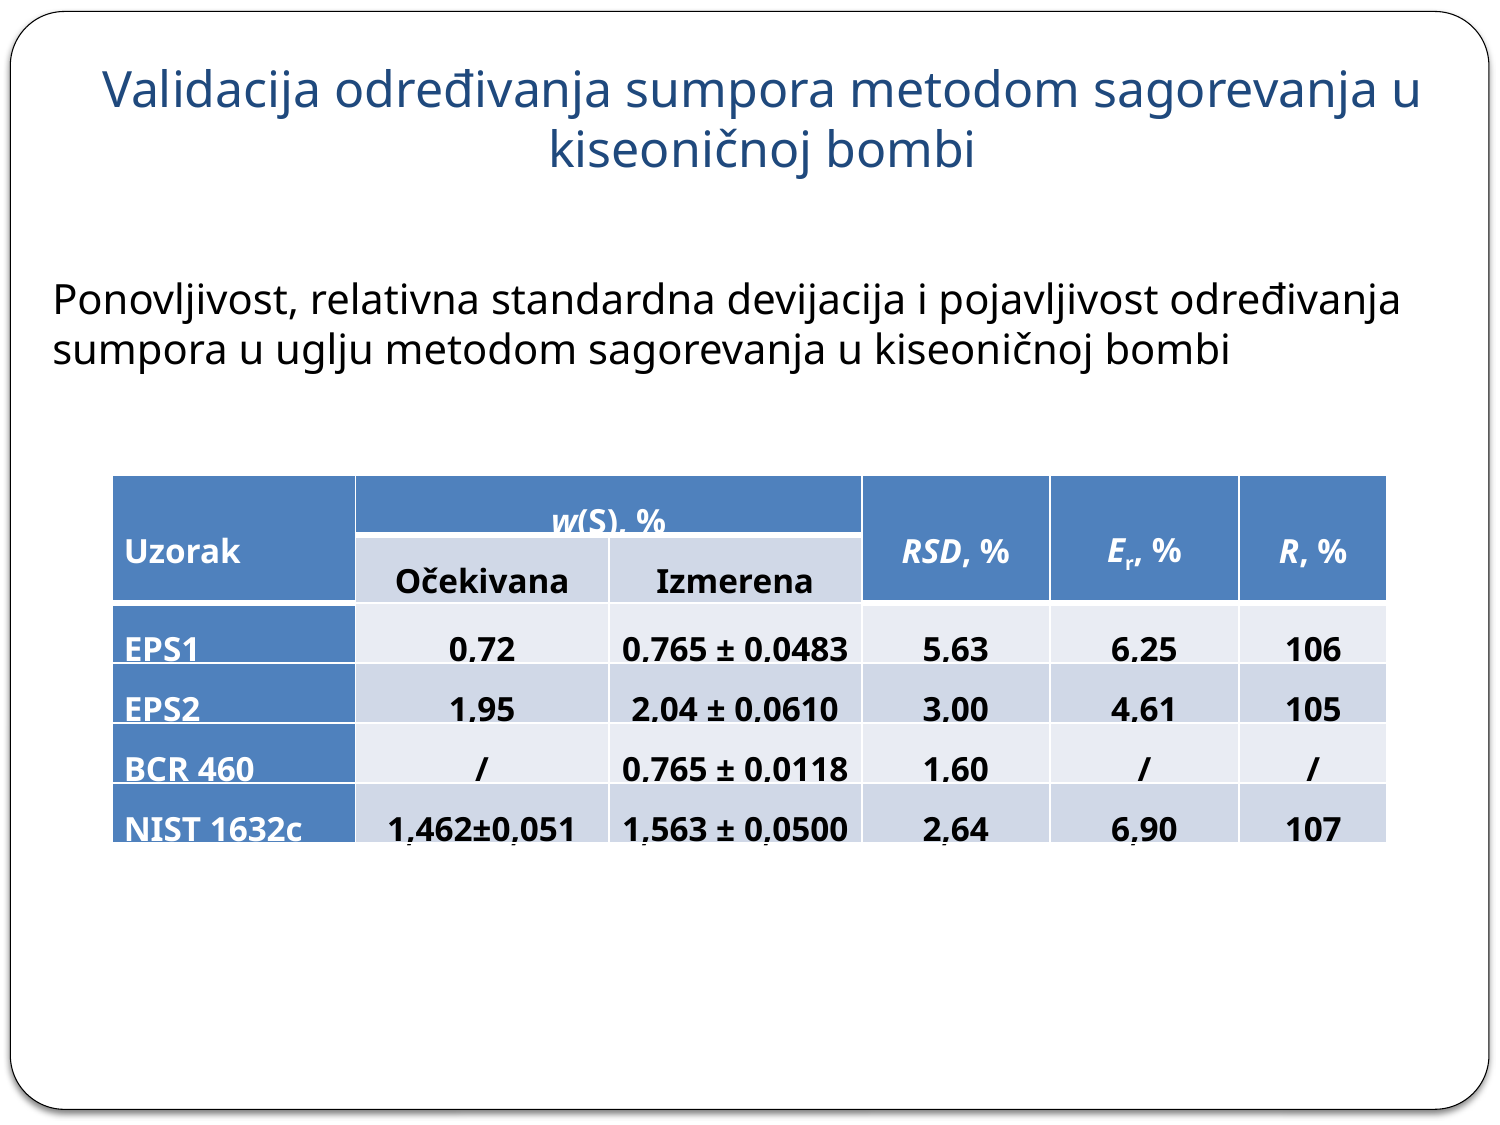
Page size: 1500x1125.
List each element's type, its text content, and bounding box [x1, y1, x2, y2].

table_cell 5,63 [863, 606, 1049, 662]
text_box Validacija određivanja sumpora metodom sagorevanja u kiseoničnoj bombi [62, 49, 1463, 185]
table_cell BCR 460 [113, 724, 355, 782]
table_cell EPS1 [113, 606, 355, 662]
table_cell Očekivana [356, 538, 608, 602]
table_cell / [1240, 724, 1386, 782]
table_cell 106 [1240, 606, 1386, 662]
table_cell 1,563 ± 0,0500 [610, 784, 861, 842]
table_cell 6,25 [1051, 606, 1238, 662]
table_header R, % [1240, 476, 1386, 600]
table_header RSD, % [863, 476, 1049, 600]
table_cell 1,95 [356, 664, 608, 722]
table_cell 2,04 ± 0,0610 [610, 664, 861, 722]
table_header w(S), % [356, 476, 861, 532]
table_cell NIST 1632c [113, 784, 355, 842]
table_cell / [1051, 724, 1238, 782]
table_header Uzorak [113, 476, 355, 600]
table_cell 0,765 ± 0,0483 [610, 604, 861, 662]
text_box Ponovljivost, relativna standardna devijacija i pojavljivost određivanja sumpora u uglju metodom sagorevanja u kiseoničnoj bombi [37, 265, 1438, 380]
table_cell 1,60 [863, 724, 1049, 782]
table_cell 0,72 [356, 604, 608, 662]
table_cell 4,61 [1051, 664, 1238, 722]
table_cell 6,90 [1051, 784, 1238, 842]
table_cell 0,765 ± 0,0118 [610, 724, 861, 782]
table_cell 1,462±0,051 [356, 784, 608, 842]
table_cell 3,00 [863, 664, 1049, 722]
table_header Er, % [1051, 476, 1238, 600]
table_cell EPS2 [113, 664, 355, 722]
table_cell 105 [1240, 664, 1386, 722]
table_cell / [356, 724, 608, 782]
table_cell 107 [1240, 784, 1386, 842]
table_cell Izmerena [610, 538, 861, 602]
table_cell 2,64 [863, 784, 1049, 842]
